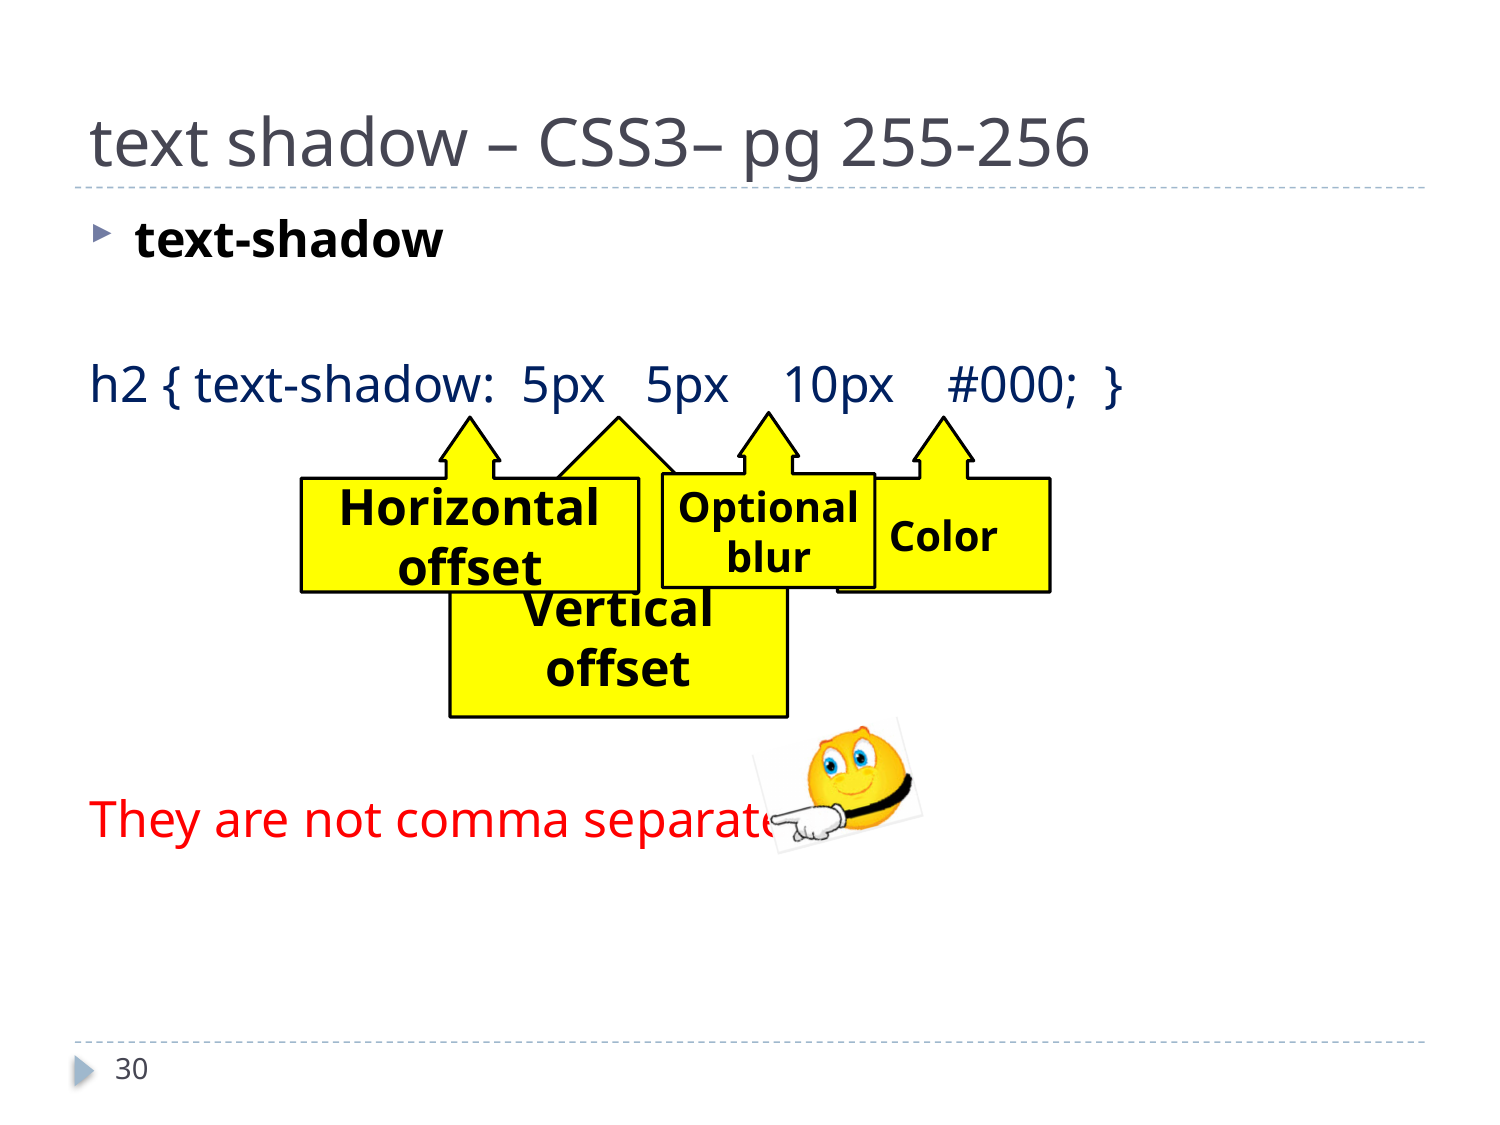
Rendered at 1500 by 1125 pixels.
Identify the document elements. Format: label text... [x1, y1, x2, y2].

text_box Color [835, 415, 1052, 594]
text_box Vertical offset [448, 415, 790, 719]
picture [752, 717, 923, 854]
text_box Optional blur [660, 410, 877, 590]
text_box Horizontal offset [299, 415, 641, 594]
list text-shadow h2 { text-shadow: 5px 5px 10px #000; } They are not comma separated! [75, 200, 1425, 1100]
title text shadow – CSS3– pg 255-256 [75, 24, 1425, 188]
